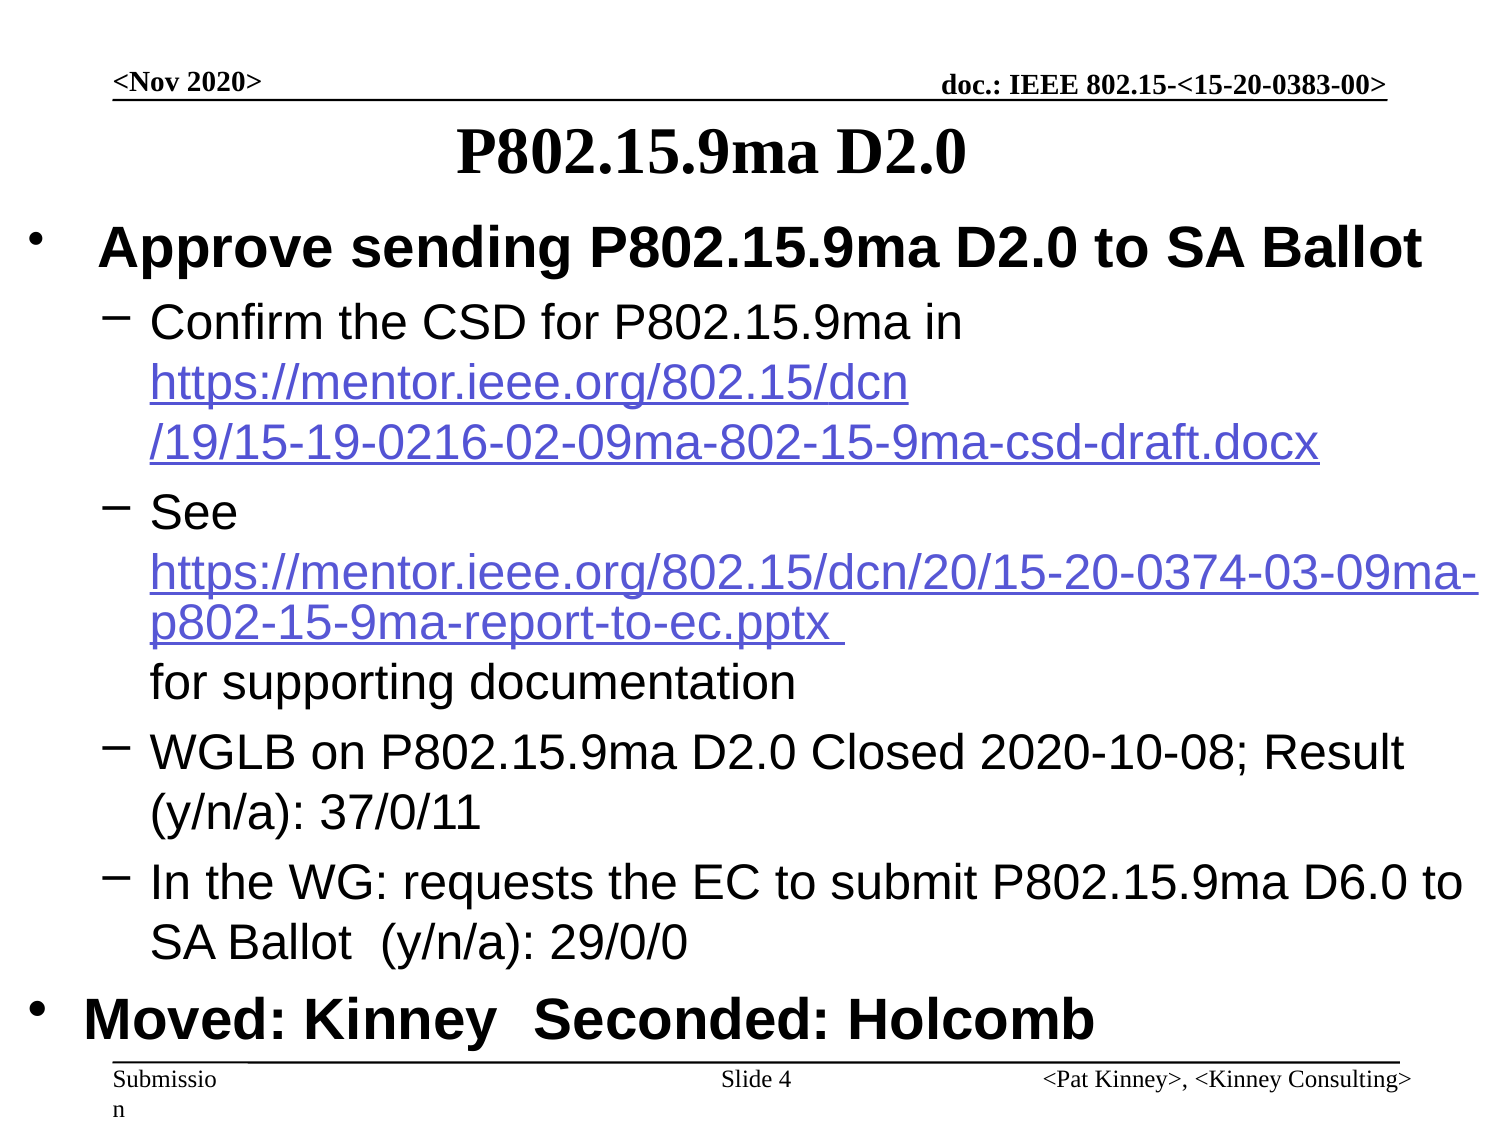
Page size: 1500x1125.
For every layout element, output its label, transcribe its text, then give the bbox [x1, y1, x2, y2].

title P802.15.9ma D2.0 [75, 84, 1351, 201]
footer <Pat Kinney>, <Kinney Consulting> [900, 1062, 1413, 1093]
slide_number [112, 62, 375, 84]
text_box [955, 63, 986, 110]
slide_number Slide 4 [712, 1062, 800, 1093]
list Approve sending P802.15.9ma D2.0 to SA Ballot Confirm the CSD for P802.15.9ma in https://mentor.ieee.org/802.15/dcn/19/15-19-0216-02-09ma-802-15-9ma-csd-draft.docx See https://mentor.ieee.org/802.15/dcn/20/15-20-0374-03-09ma-p802-15-9ma-report-to-ec.pptx for supporting documentation WGLB on P802.15.9ma D2.0 Closed 2020-10-08; Result (y/n/a): 37/0/11 In the WG: requests the EC to submit P802.15.9ma D6.0 to SA Ballot (y/n/a): 29/0/0 Moved: Kinney Seconded: Holcomb [12, 201, 1500, 1039]
